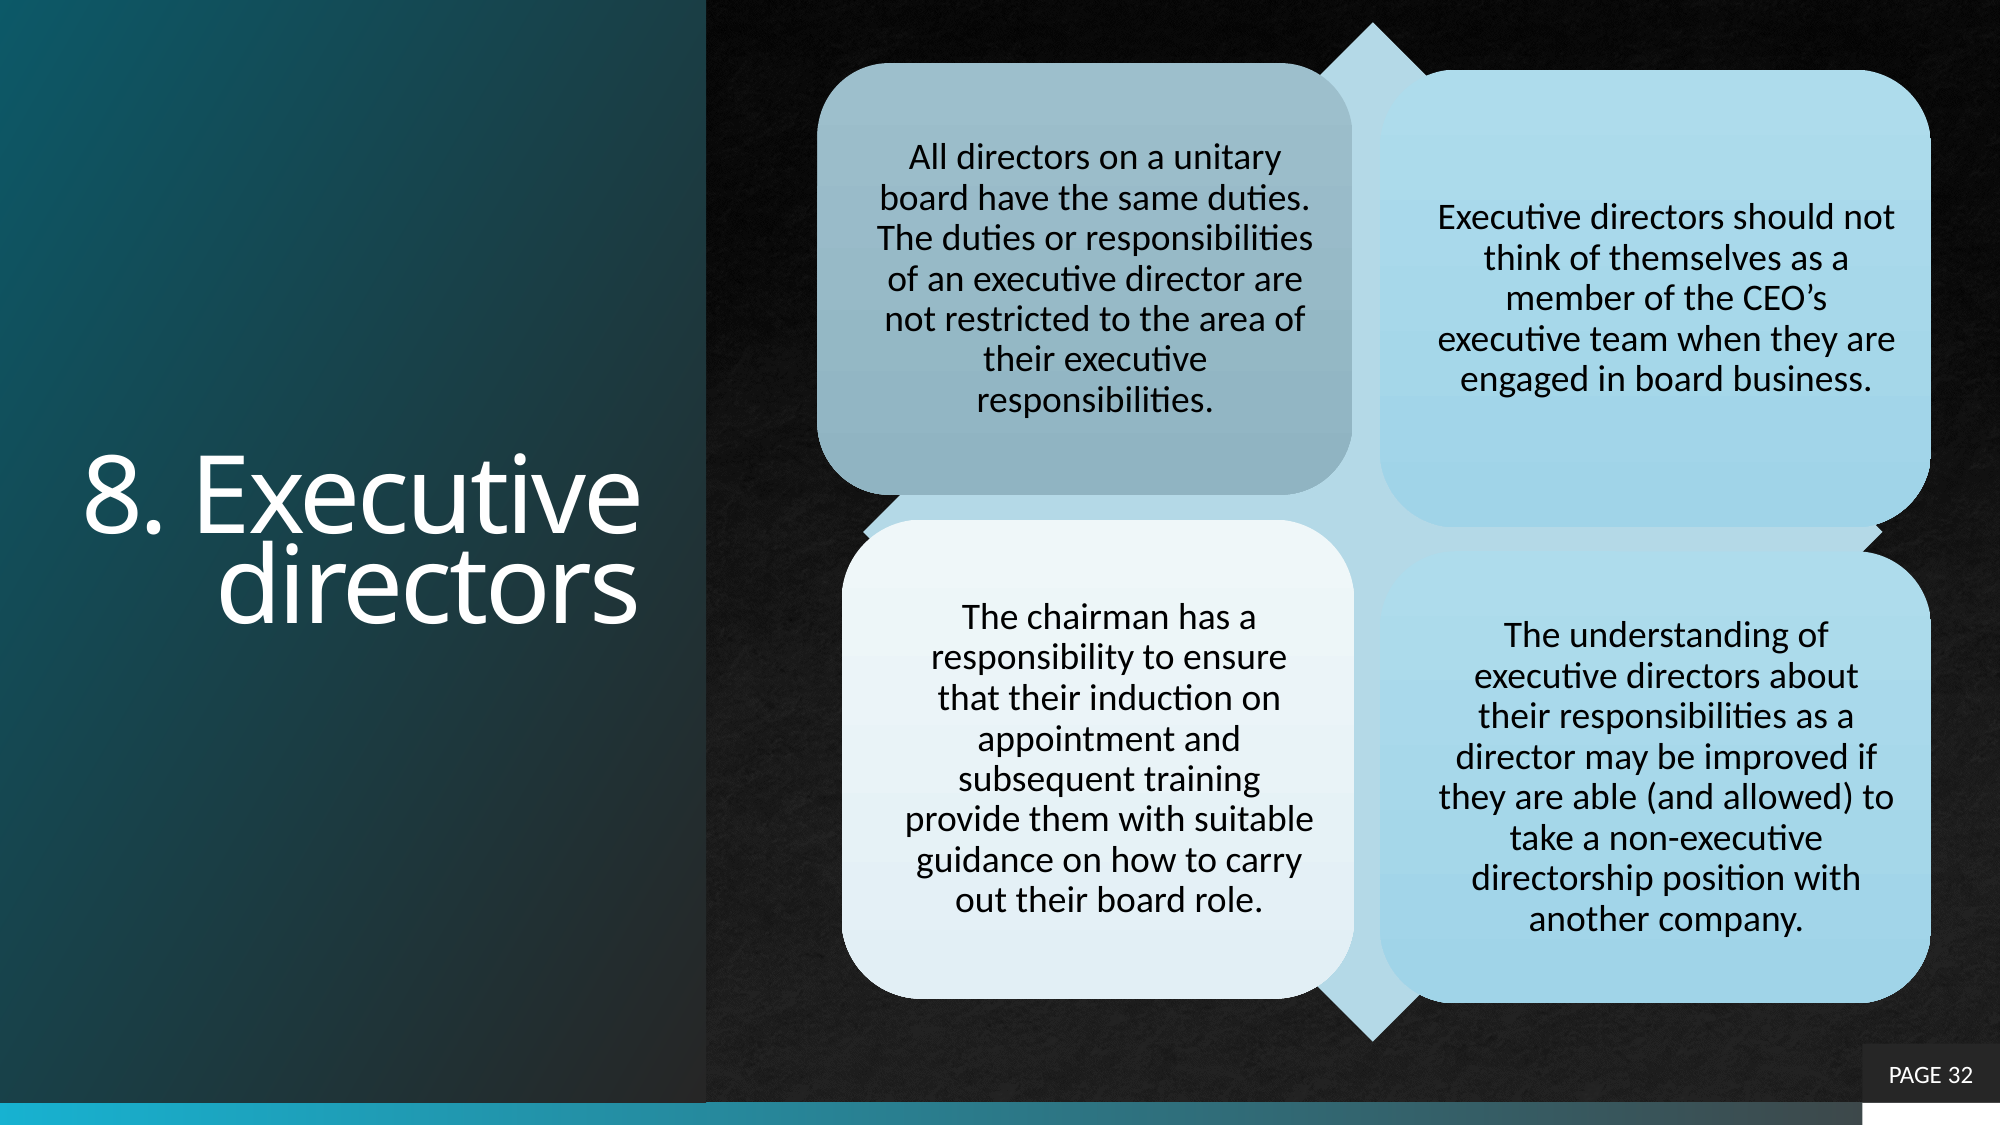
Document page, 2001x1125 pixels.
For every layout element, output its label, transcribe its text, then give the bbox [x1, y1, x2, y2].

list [771, 22, 1974, 1042]
picture [707, 0, 2000, 1103]
slide_number PAGE 32 [1862, 1043, 2000, 1103]
title 8. Executive directors [0, 0, 707, 1103]
